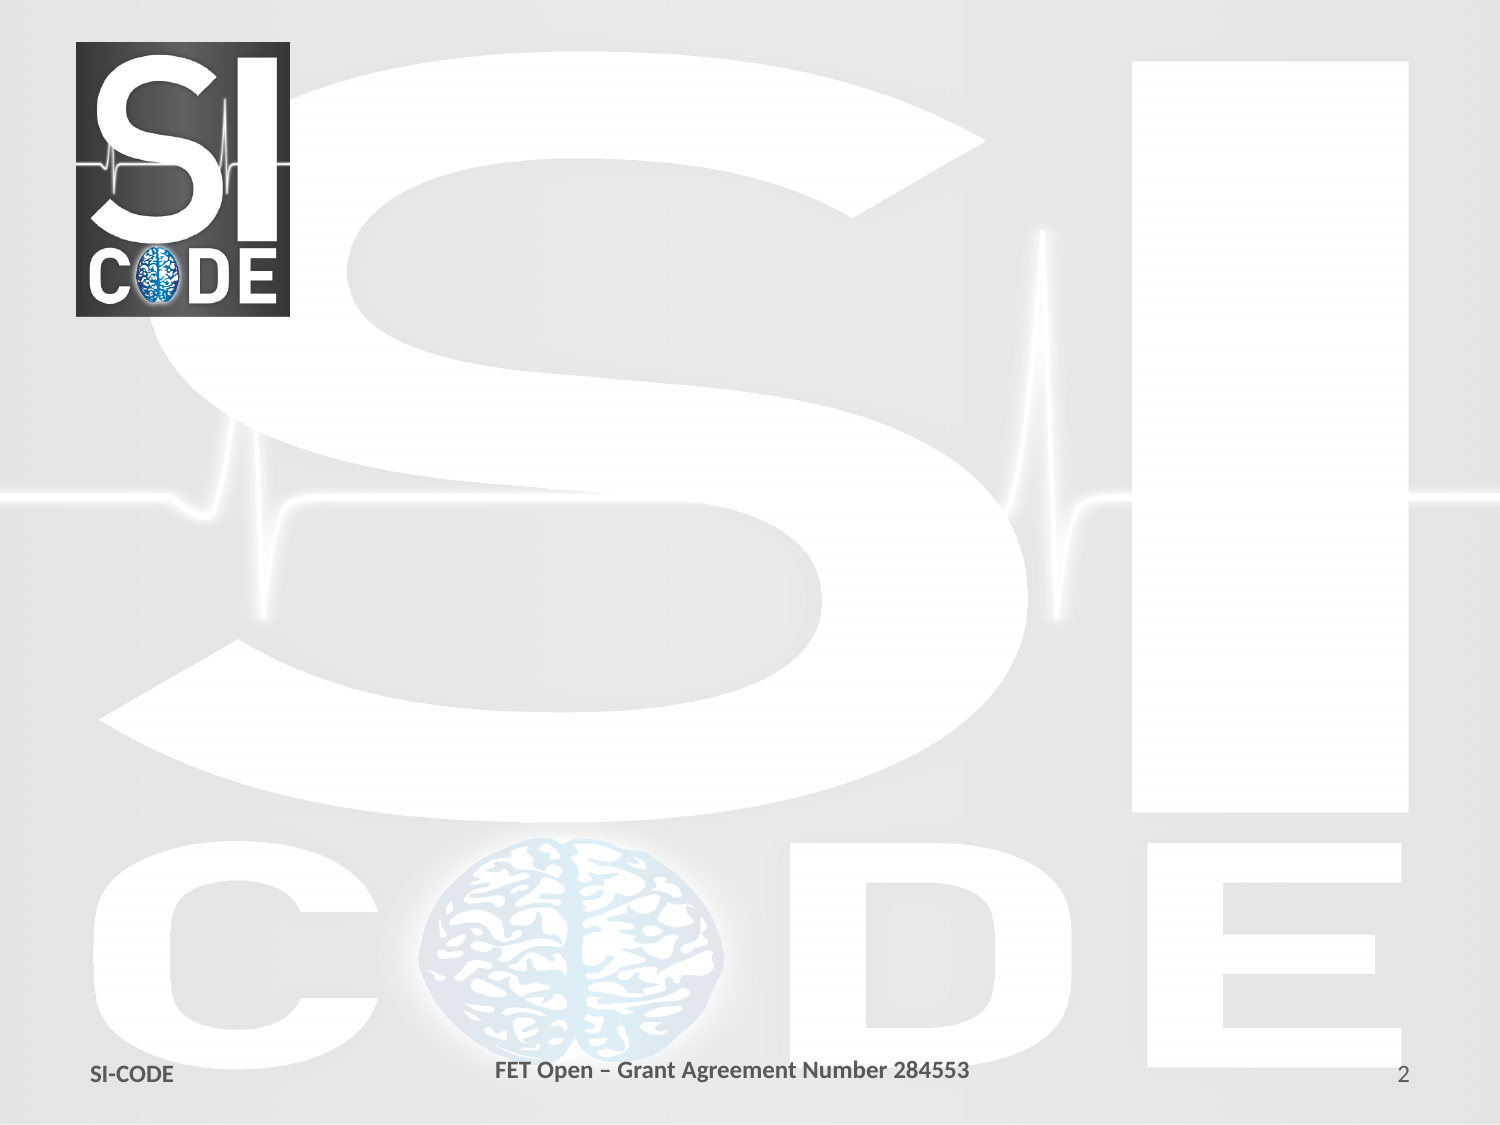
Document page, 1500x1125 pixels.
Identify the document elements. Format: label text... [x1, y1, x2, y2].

footer FET Open – Grant Agreement Number 284553 [478, 1035, 988, 1103]
picture [76, 42, 290, 317]
slide_number SI-CODE [75, 1042, 425, 1103]
slide_number 2 [1074, 1042, 1425, 1103]
